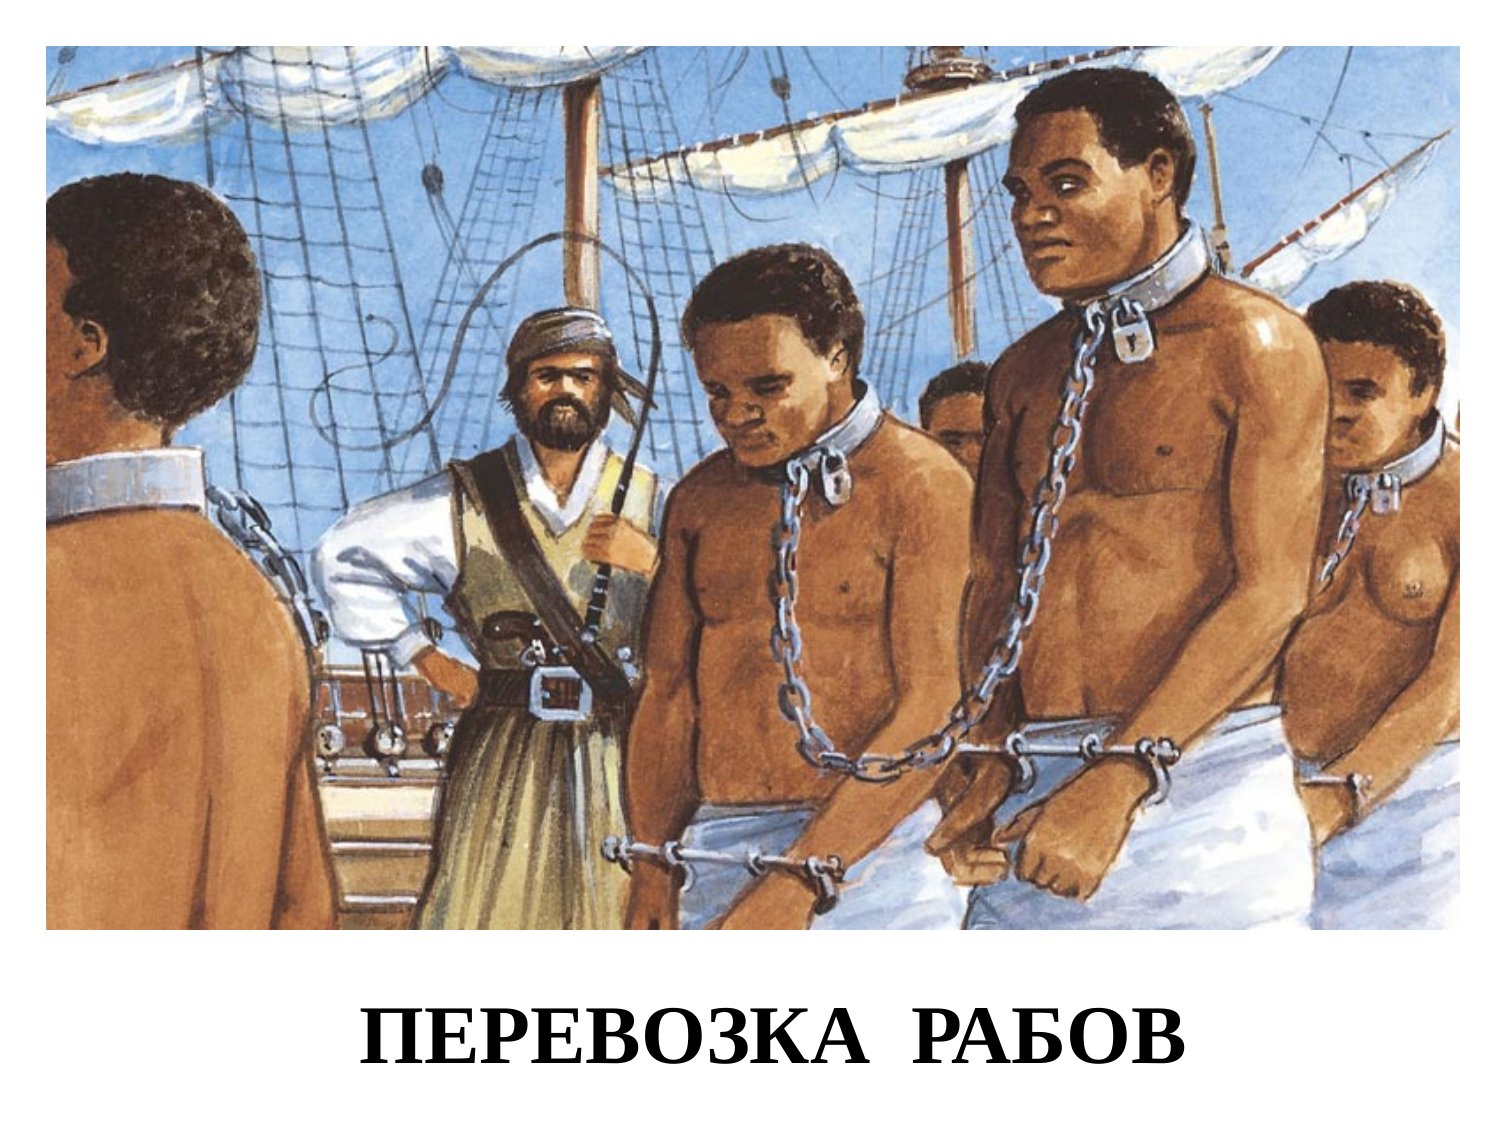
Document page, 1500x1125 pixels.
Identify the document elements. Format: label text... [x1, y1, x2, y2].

text_box ПЕРЕВОЗКА РАБОВ [234, 972, 1313, 1088]
picture [46, 46, 1460, 930]
